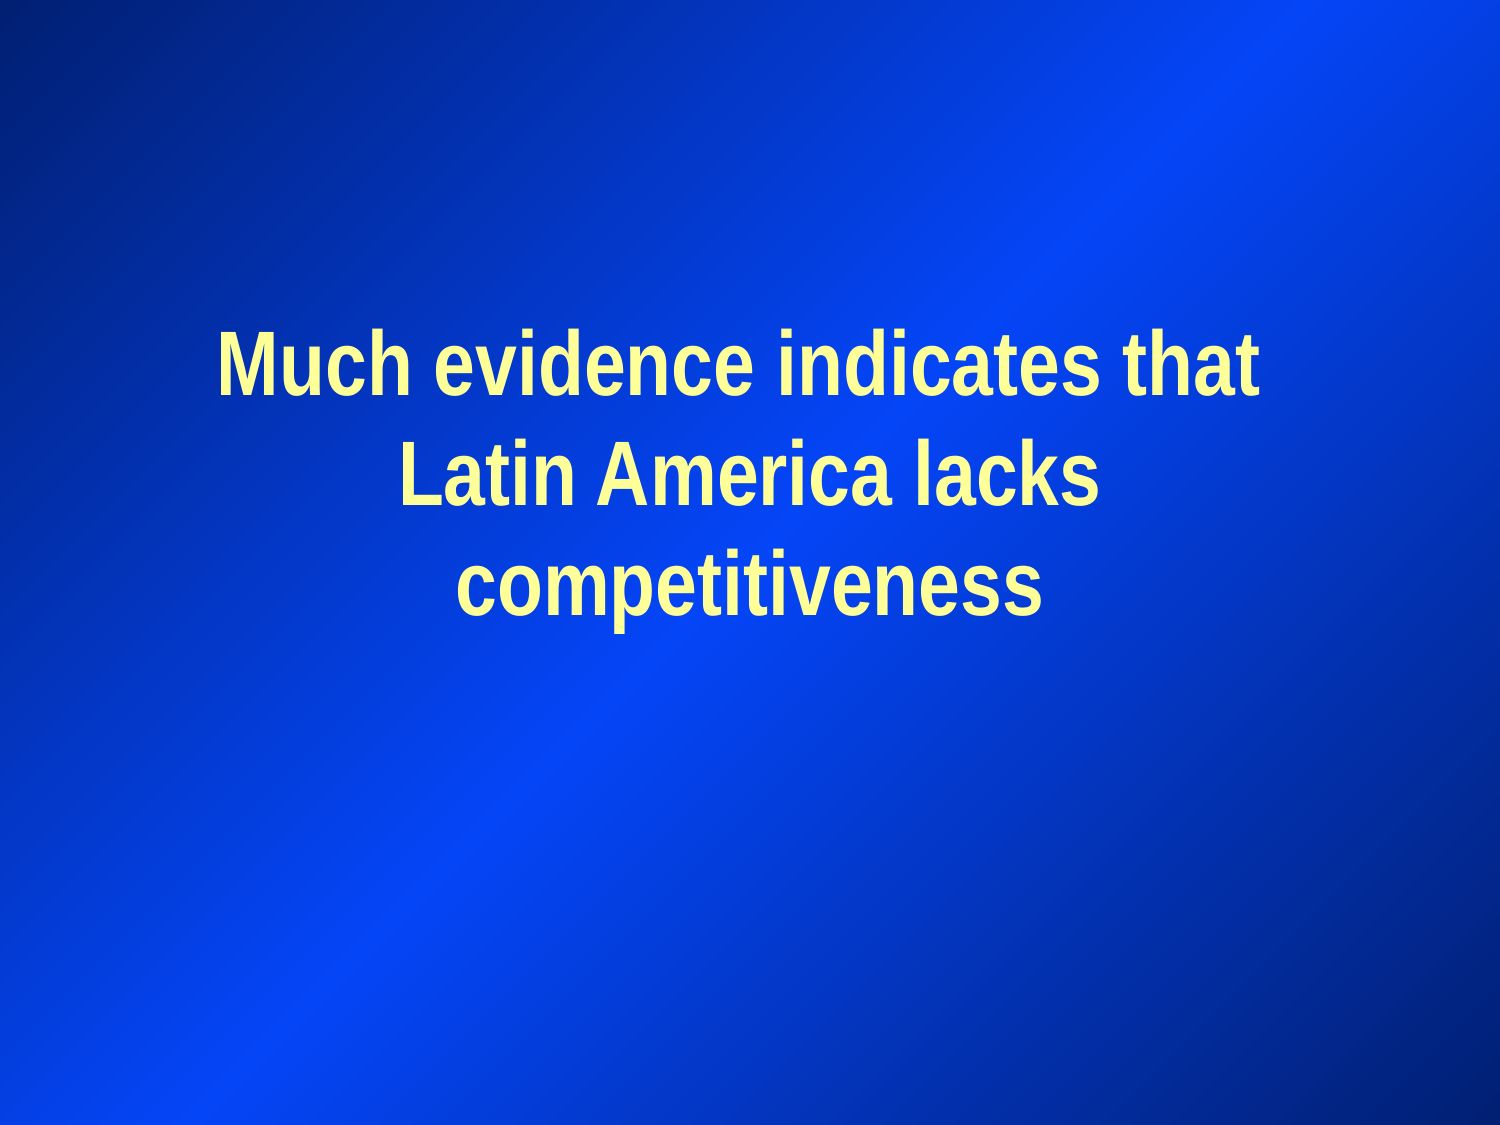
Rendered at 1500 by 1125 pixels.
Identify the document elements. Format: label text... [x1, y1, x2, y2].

title Much evidence indicates that Latin America lacks competitiveness [112, 374, 1388, 563]
